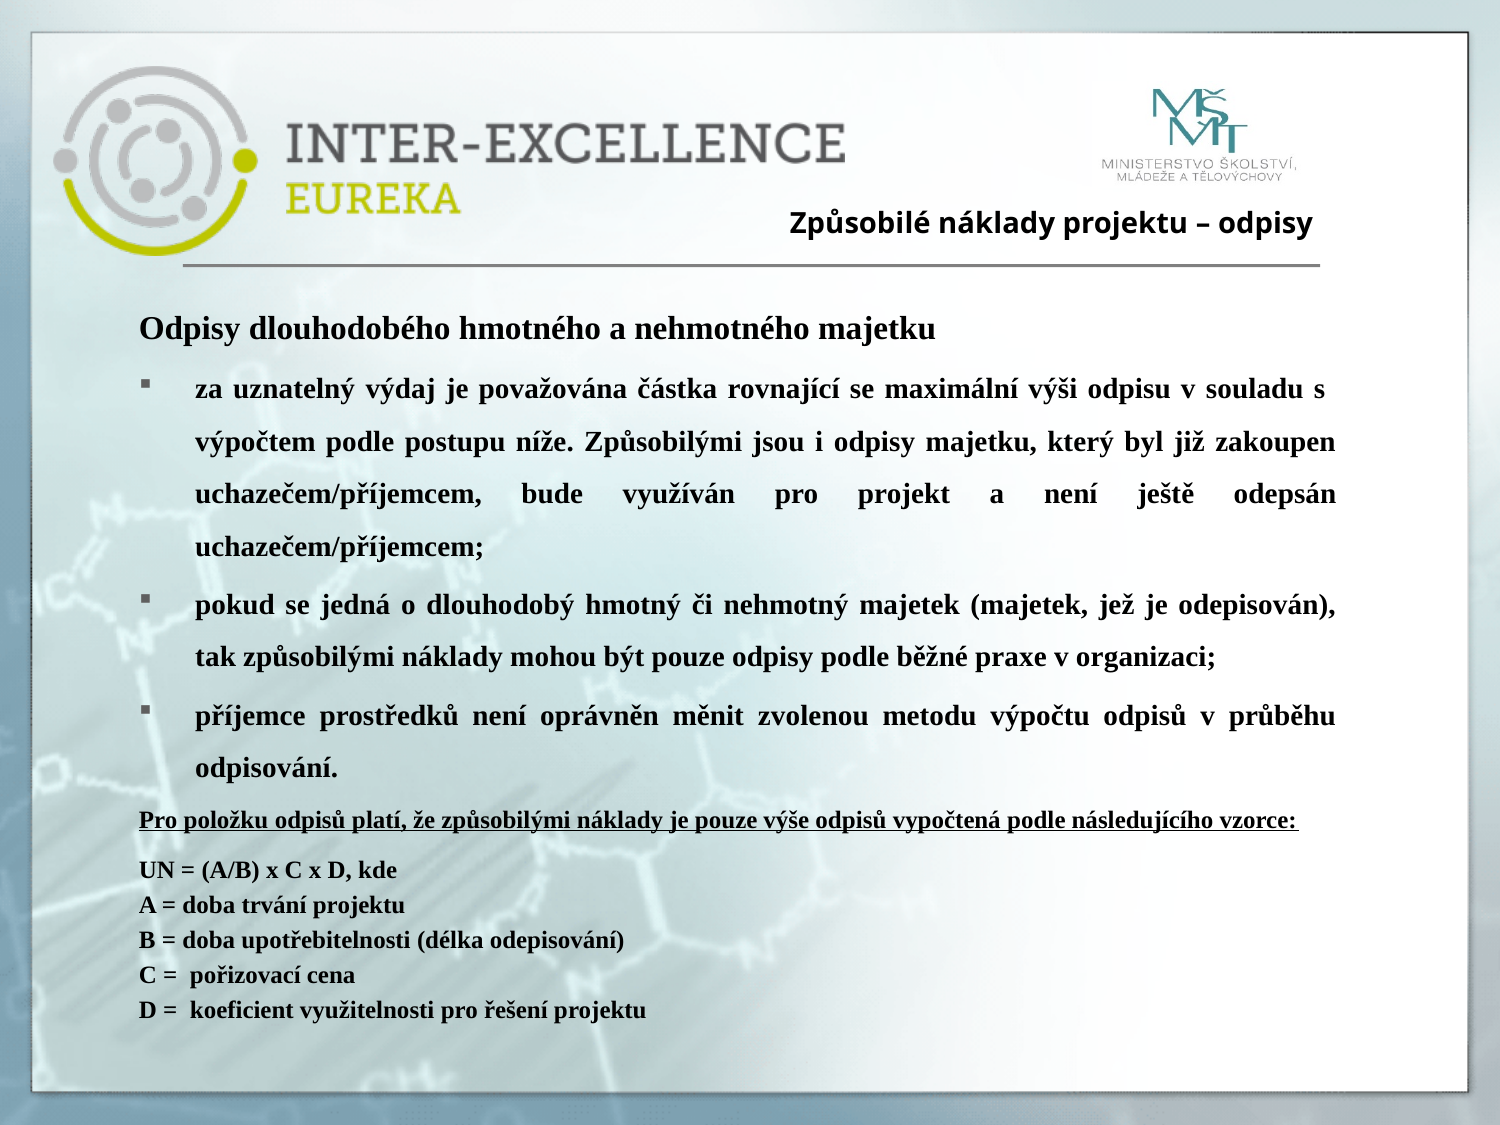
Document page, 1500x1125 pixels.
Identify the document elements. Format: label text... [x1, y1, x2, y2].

list Odpisy dlouhodobého hmotného a nehmotného majetku za uznatelný výdaj je považována částka rovnající se maximální výši odpisu v souladu s výpočtem podle postupu níže. Způsobilými jsou i odpisy majetku, který byl již zakoupen uchazečem/příjemcem, bude využíván pro projekt a není ještě odepsán uchazečem/příjemcem; pokud se jedná o dlouhodobý hmotný či nehmotný majetek (majetek, jež je odepisován), tak způsobilými náklady mohou být pouze odpisy podle běžné praxe v organizaci; příjemce prostředků není oprávněn měnit zvolenou metodu výpočtu odpisů v průběhu odpisování. Pro položku odpisů platí, že způsobilými náklady je pouze výše odpisů vypočtená podle následujícího vzorce: UN = (A/B) x C x D, kde A = doba trvání projektu B = doba upotřebitelnosti (délka odepisování) C = pořizovací cena D = koeficient využitelnosti pro řešení projektu [123, 278, 1353, 988]
picture [0, 0, 1500, 1125]
title Způsobilé náklady projektu – odpisy [846, 183, 1329, 262]
